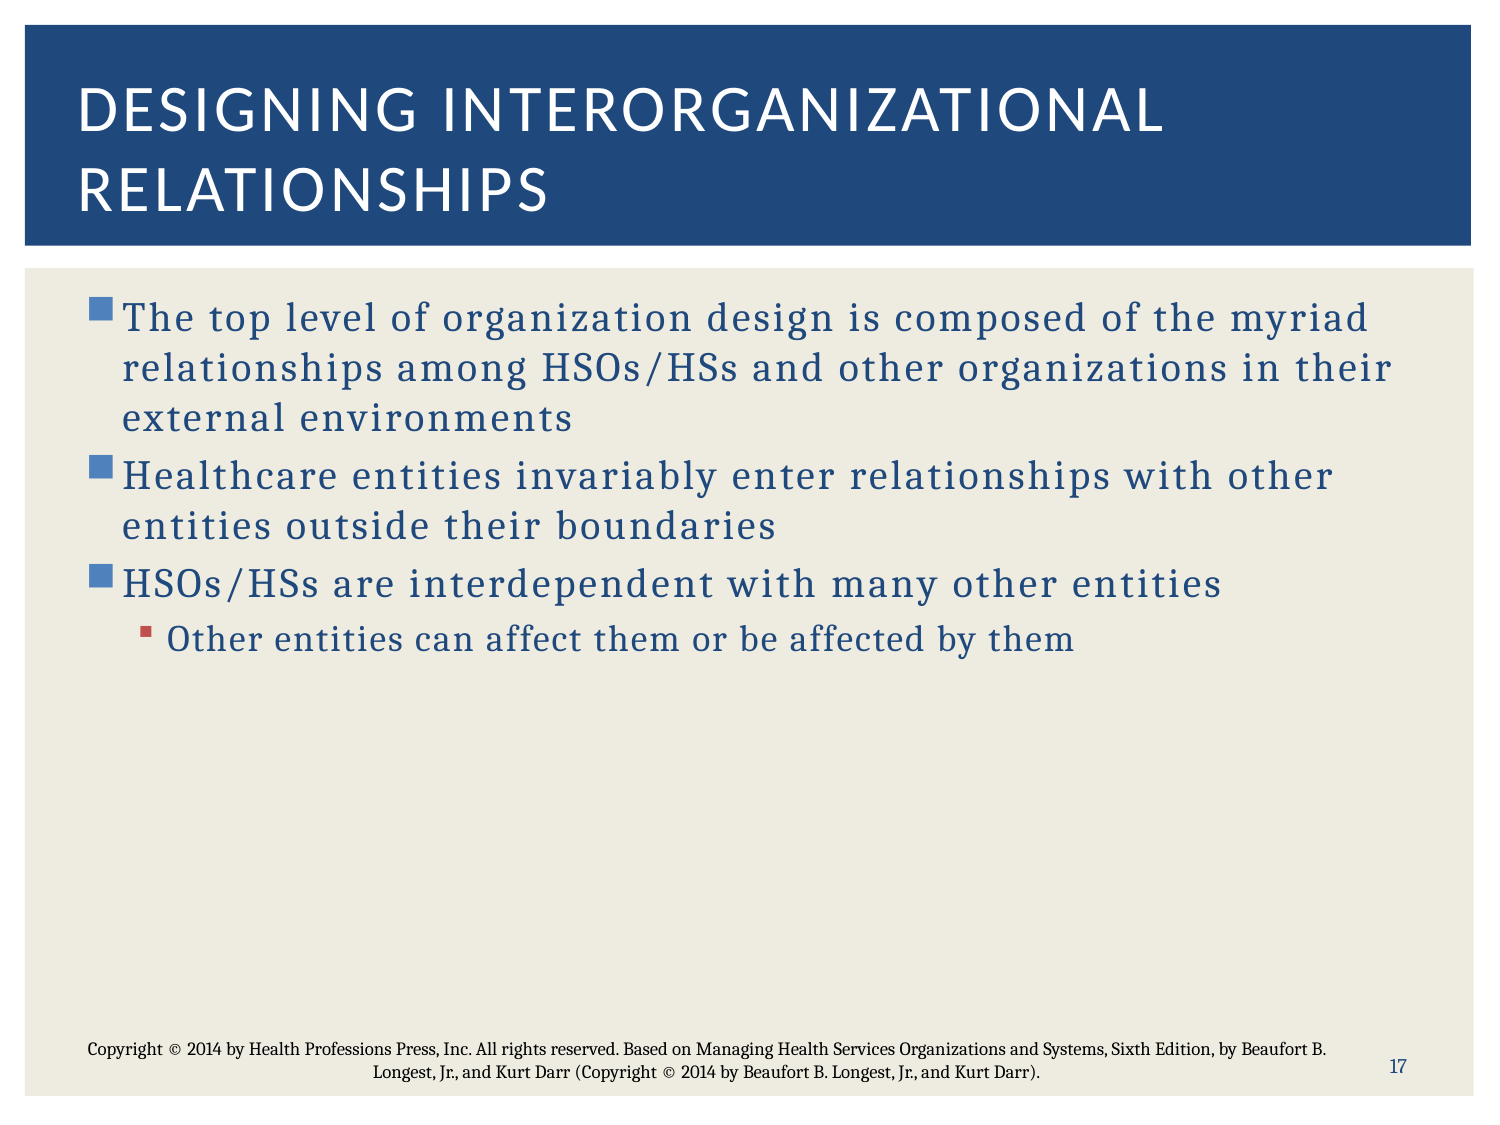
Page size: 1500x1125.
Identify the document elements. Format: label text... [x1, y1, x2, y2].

list The top level of organization design is composed of the myriad relationships among HSOs/HSs and other organizations in their external environments Healthcare entities invariably enter relationships with other entities outside their boundaries HSOs/HSs are interdependent with many other entities Other entities can affect them or be affected by them [62, 281, 1442, 1005]
slide_number 17 [1349, 1041, 1448, 1089]
title Designing interorganizational relationships [62, 58, 1438, 232]
